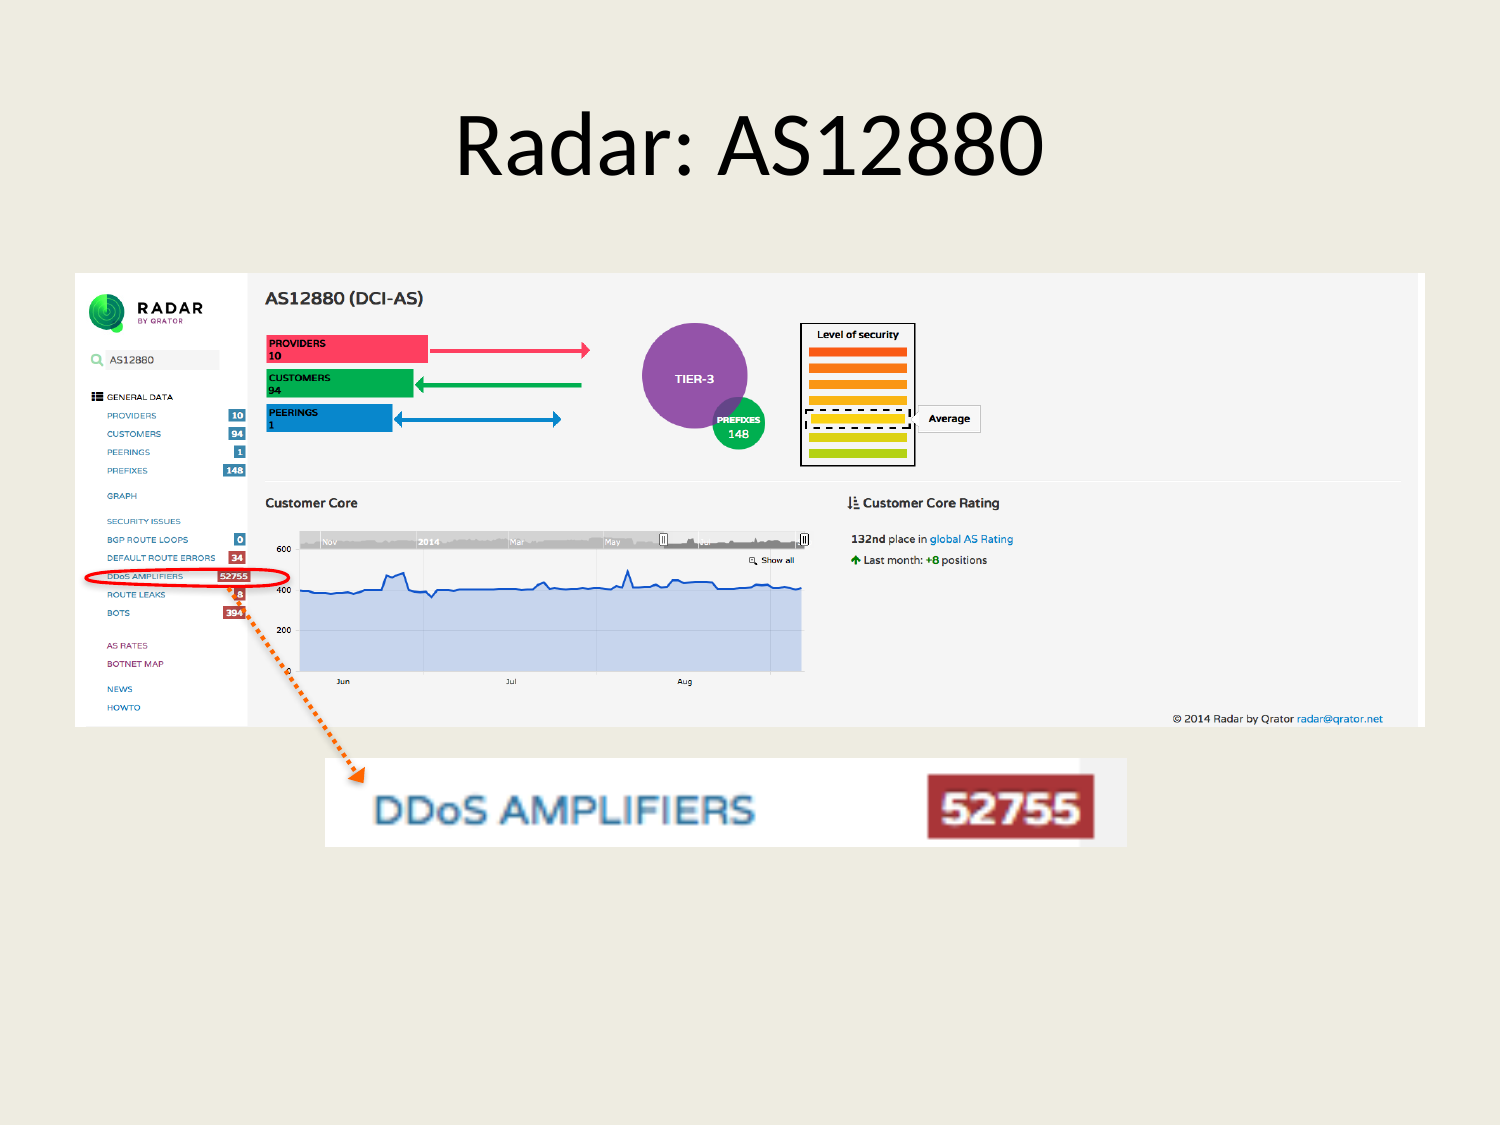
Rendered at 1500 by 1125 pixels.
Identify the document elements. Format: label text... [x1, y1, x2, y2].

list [74, 128, 1426, 872]
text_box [198, 617, 394, 754]
title Radar: AS12880 [75, 45, 1425, 128]
picture [325, 758, 1127, 848]
